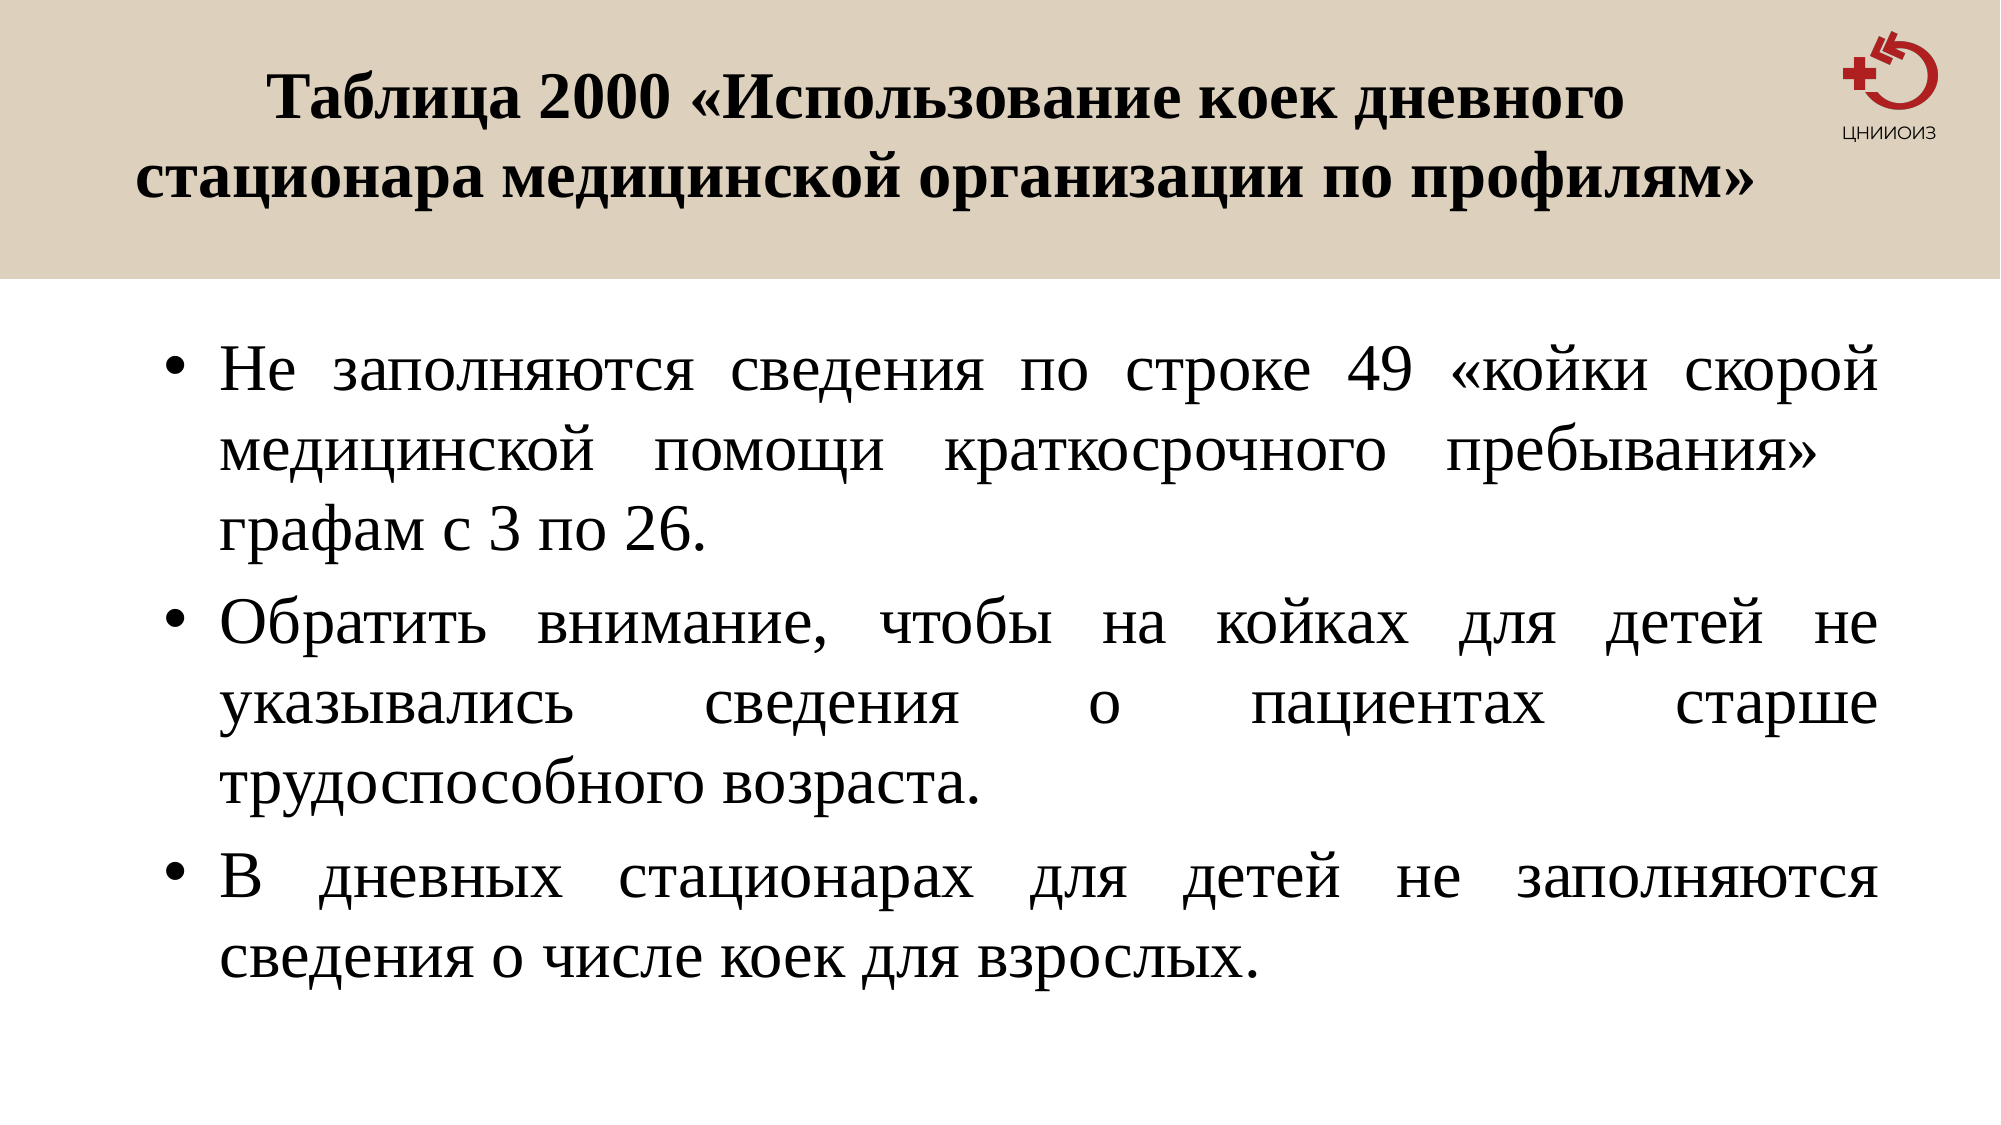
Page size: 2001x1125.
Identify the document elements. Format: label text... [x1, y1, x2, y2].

picture [1843, 31, 1938, 142]
text_box Таблица 2000 «Использование коек дневного стационара медицинской организации по профилям» [113, 37, 1781, 225]
text_box [0, 0, 2000, 280]
text_box Не заполняются сведения по строке 49 «койки скорой медицинской помощи краткосрочного пребывания» графам с 3 по 26. Обратить внимание, чтобы на койках для детей не указывались сведения о пациентах старше трудоспособного возраста. В дневных стационарах для детей не заполняются сведения о числе коек для взрослых. [148, 316, 1896, 1085]
